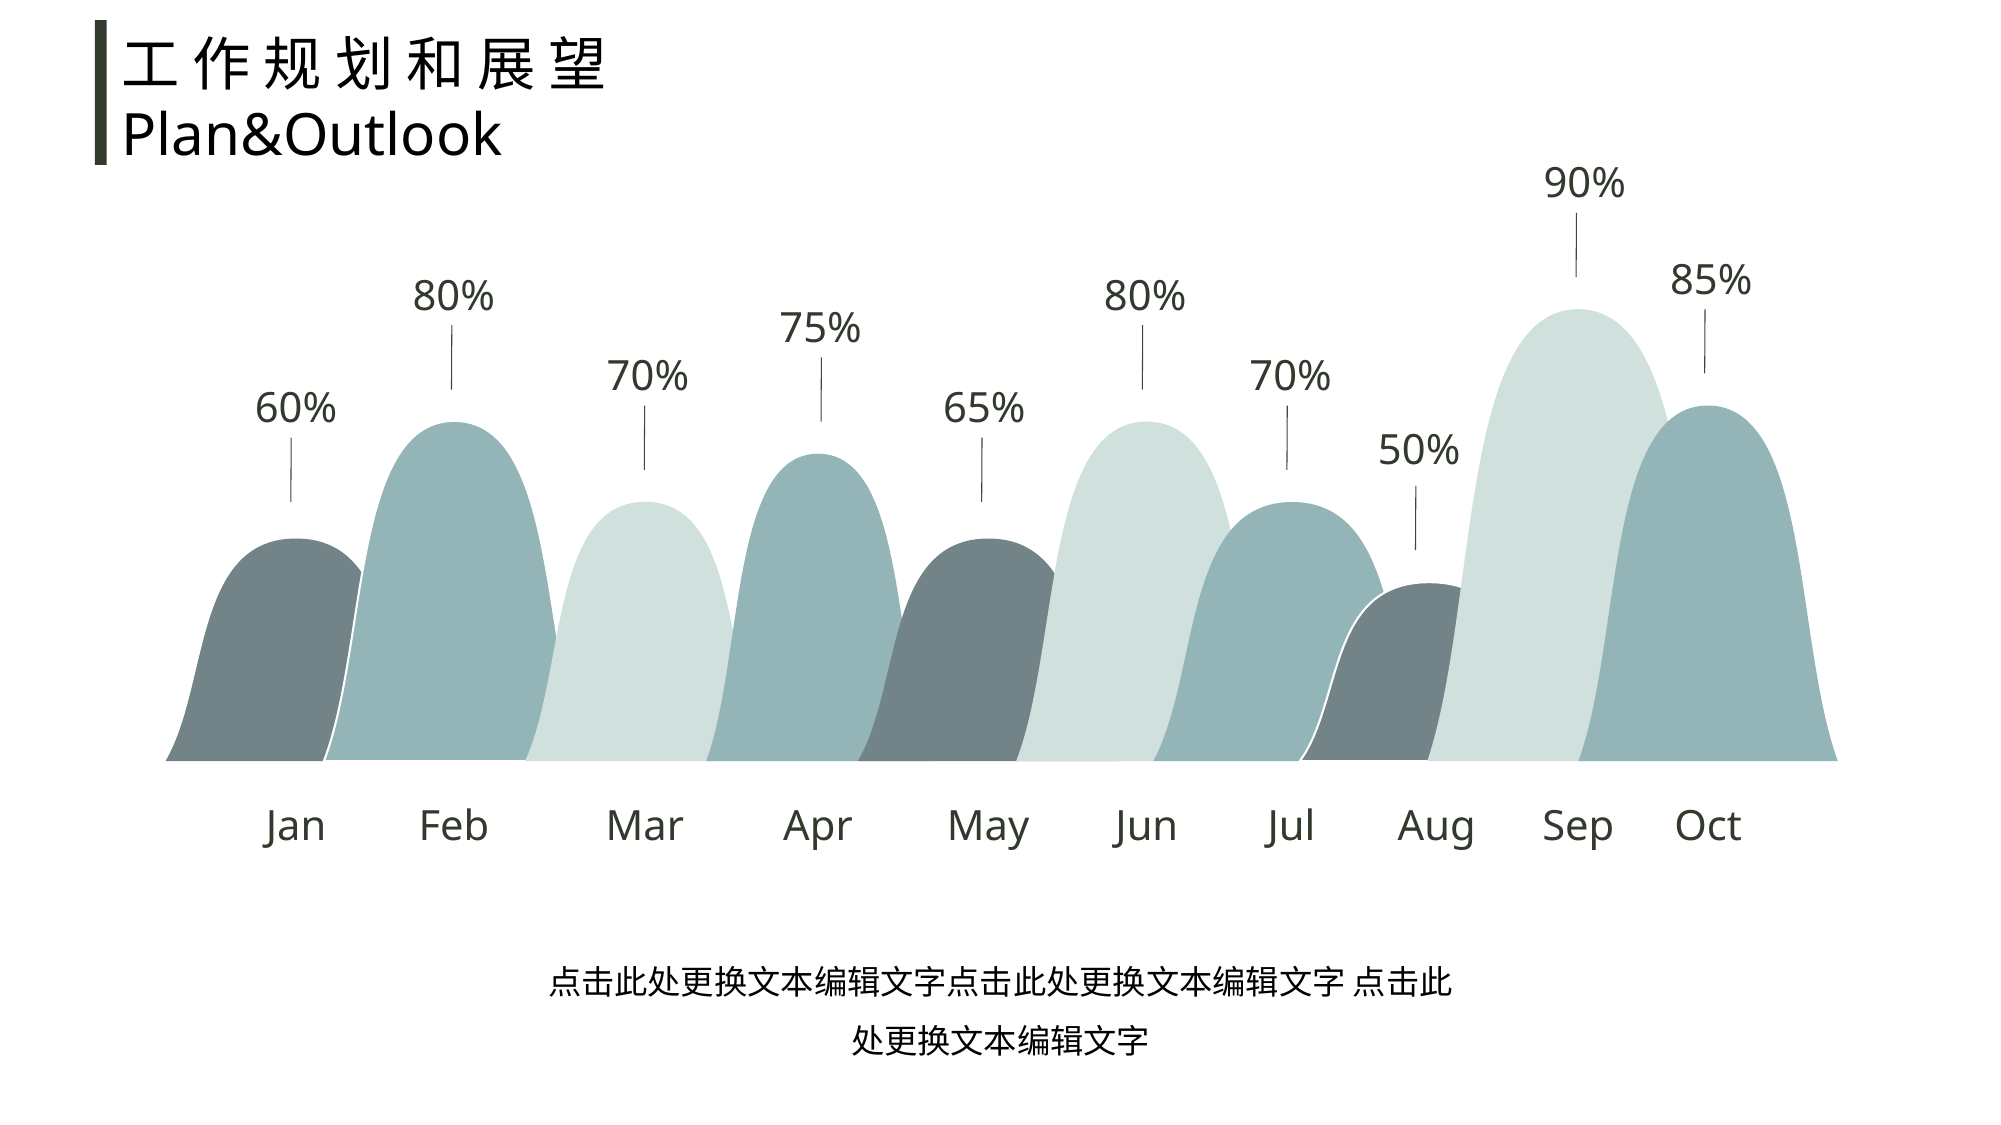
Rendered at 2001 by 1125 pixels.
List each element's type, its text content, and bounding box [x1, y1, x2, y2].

text_box 点击此处更换文本编辑文字点击此处更换文本编辑文字 点击此处更换文本编辑文字 [529, 933, 1472, 1068]
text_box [165, 148, 1838, 857]
text_box 工 作 规 划 和 展 望 Plan&Outlook [106, 19, 820, 175]
text_box [94, 19, 106, 166]
